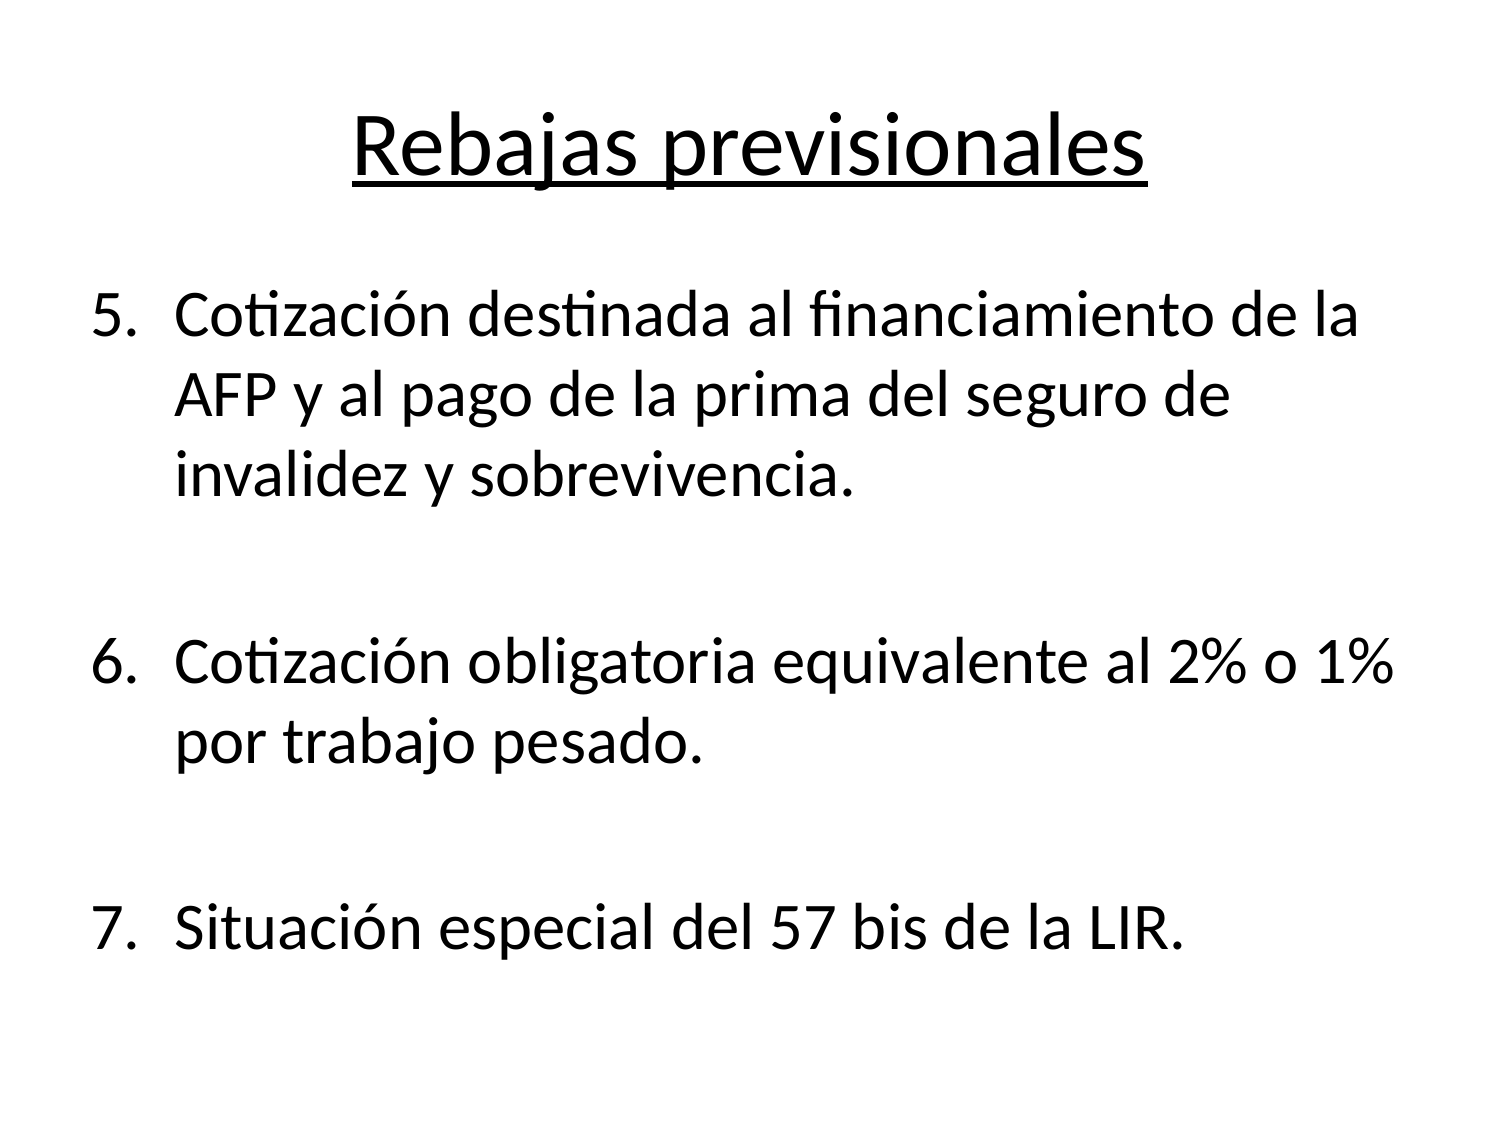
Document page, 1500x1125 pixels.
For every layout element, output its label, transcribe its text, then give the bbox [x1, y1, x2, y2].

list Cotización destinada al financiamiento de la AFP y al pago de la prima del seguro de invalidez y sobrevivencia. Cotización obligatoria equivalente al 2% o 1% por trabajo pesado. Situación especial del 57 bis de la LIR. [74, 262, 1426, 1006]
title Rebajas previsionales [74, 44, 1426, 233]
